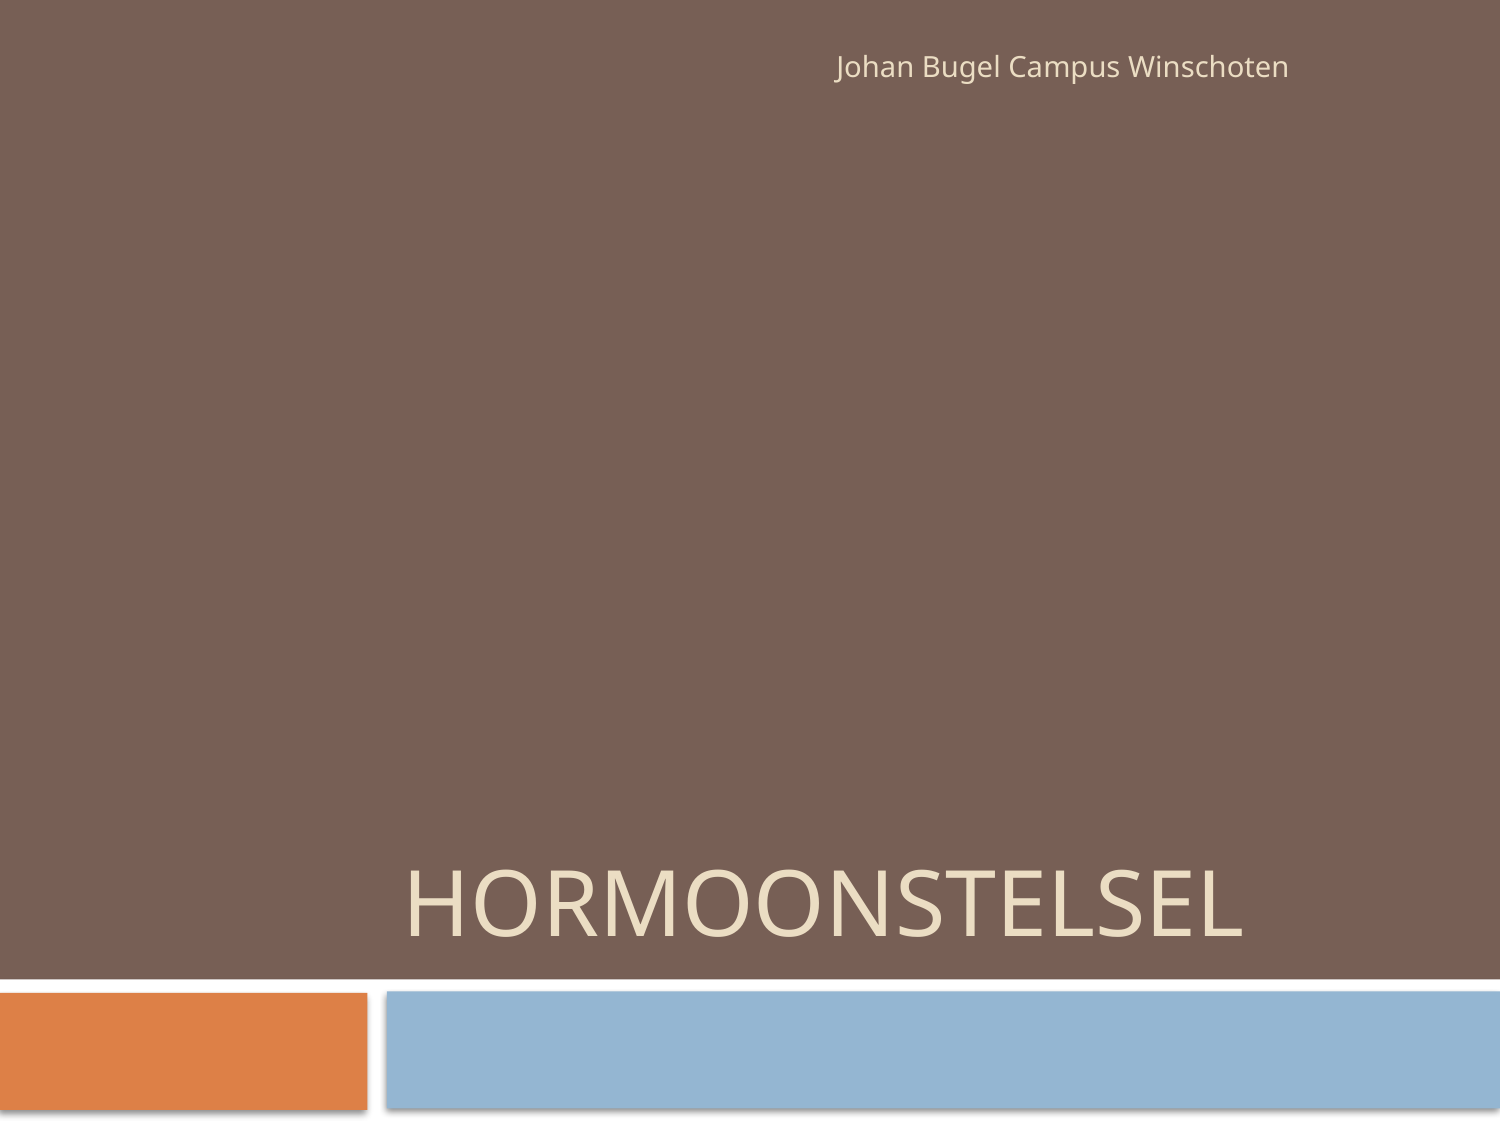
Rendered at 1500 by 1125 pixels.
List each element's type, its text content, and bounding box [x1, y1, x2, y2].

footer Johan Bugel Campus Winschoten [342, 38, 1305, 99]
title Hormoonstelsel [387, 662, 1451, 963]
